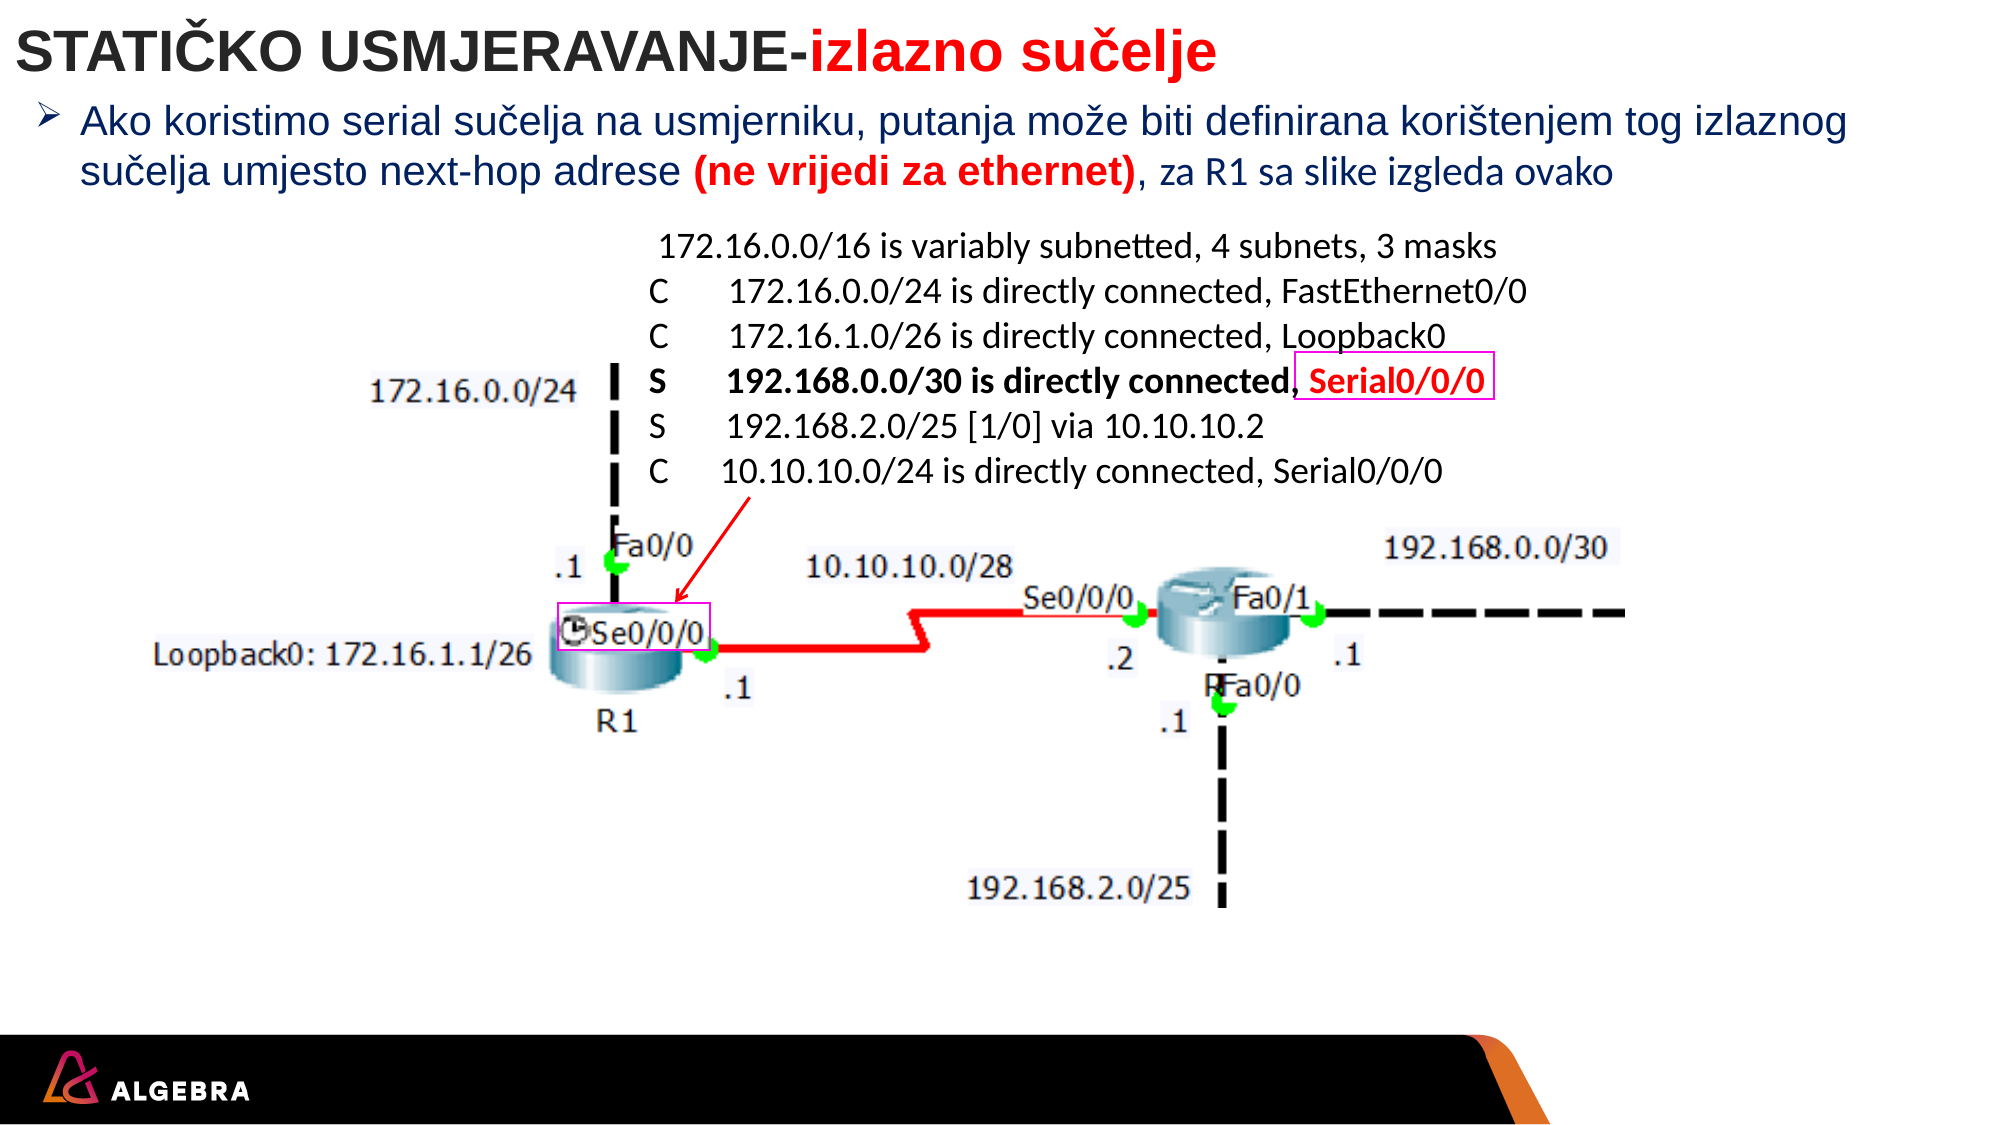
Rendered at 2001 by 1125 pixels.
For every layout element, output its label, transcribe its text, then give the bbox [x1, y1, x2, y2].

picture [124, 363, 1625, 908]
title STATIČKO USMJERAVANJE-izlazno sučelje [0, 0, 1304, 107]
picture [0, 1034, 1733, 1125]
text_box 172.16.0.0/16 is variably subnetted, 4 subnets, 3 masks C 172.16.0.0/24 is directly connected, FastEthernet0/0 C 172.16.1.0/26 is directly connected, Loopback0 S 192.168.0.0/30 is directly connected, Serial0/0/0 S 192.168.2.0/25 [1/0] via 10.10.10.2 C 10.10.10.0/24 is directly connected, Serial0/0/0 [634, 213, 1677, 499]
text_box Ako koristimo serial sučelja na usmjerniku, putanja može biti definirana korištenjem tog izlaznog sučelja umjesto next-hop adrese (ne vrijedi za ethernet), za R1 sa slike izgleda ovako [20, 86, 1979, 228]
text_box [675, 497, 750, 603]
